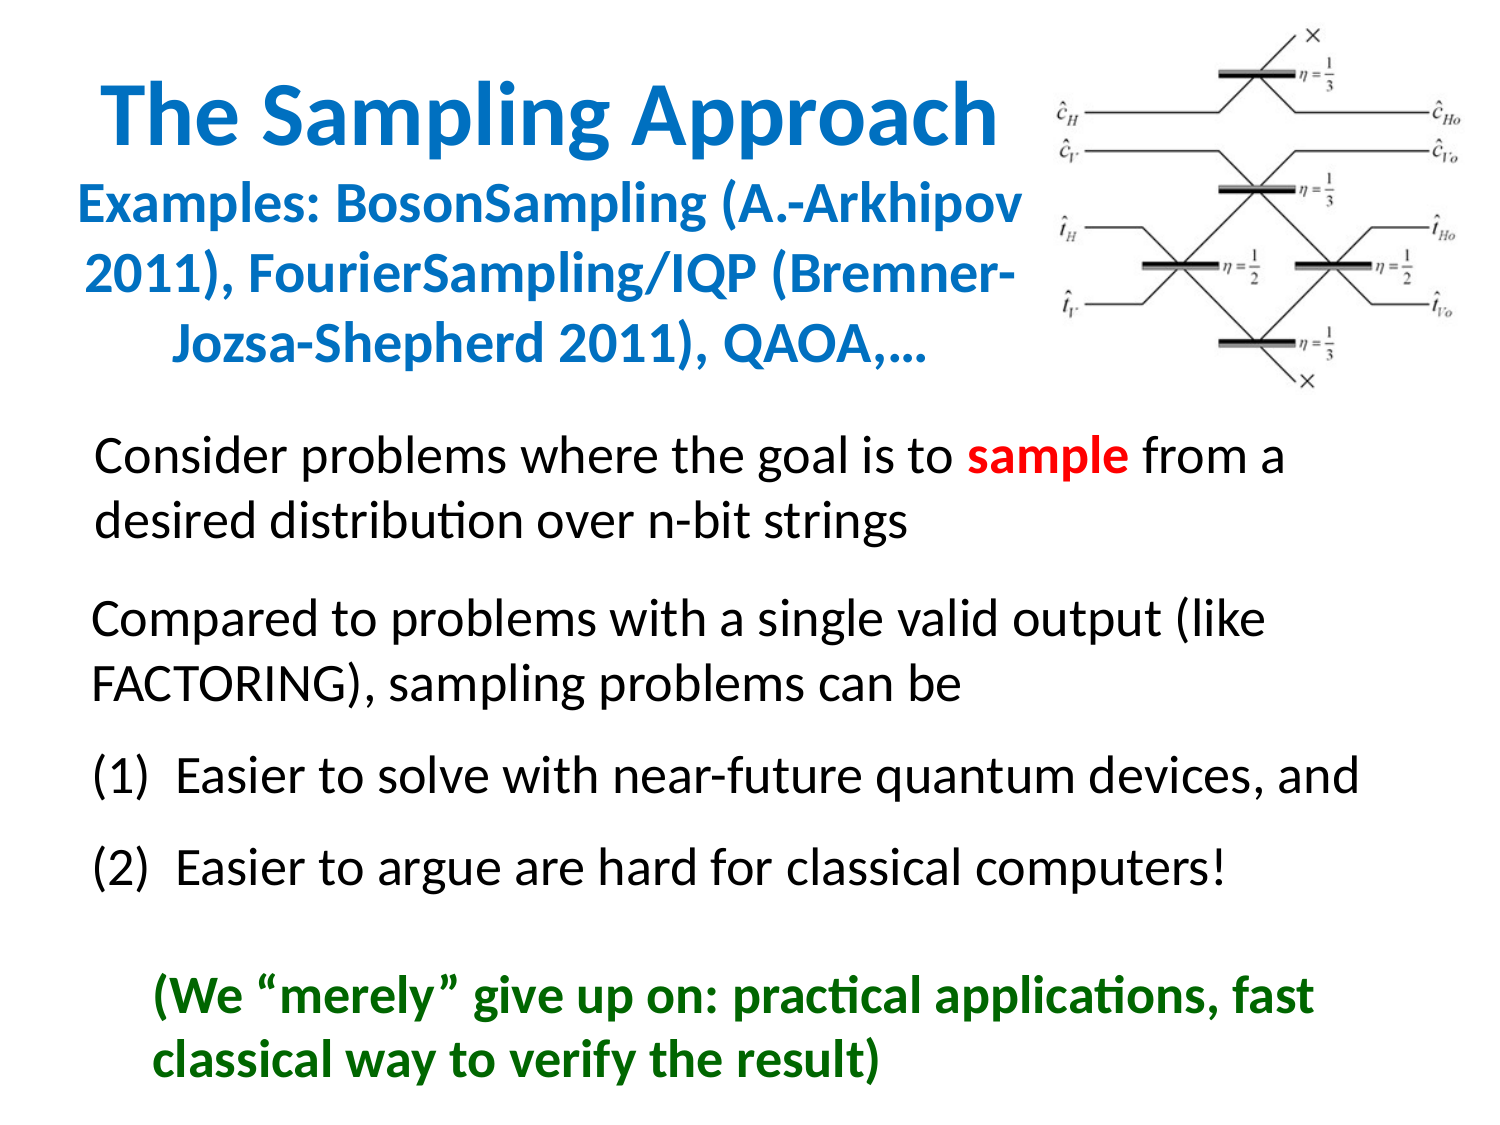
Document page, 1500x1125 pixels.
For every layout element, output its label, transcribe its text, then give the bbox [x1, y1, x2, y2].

text_box The Sampling Approach Examples: BosonSampling (A.-Arkhipov 2011), FourierSampling/IQP (Bremner-Jozsa-Shepherd 2011), QAOA,… [24, 46, 1047, 382]
text_box Compared to problems with a single valid output (like Factoring), sampling problems can be Easier to solve with near-future quantum devices, and Easier to argue are hard for classical computers! [76, 575, 1424, 905]
text_box (We “merely” give up on: practical applications, fast classical way to verify the result) [137, 951, 1418, 1097]
picture [1052, 22, 1466, 395]
text_box Consider problems where the goal is to sample from a desired distribution over n-bit strings [79, 412, 1428, 558]
